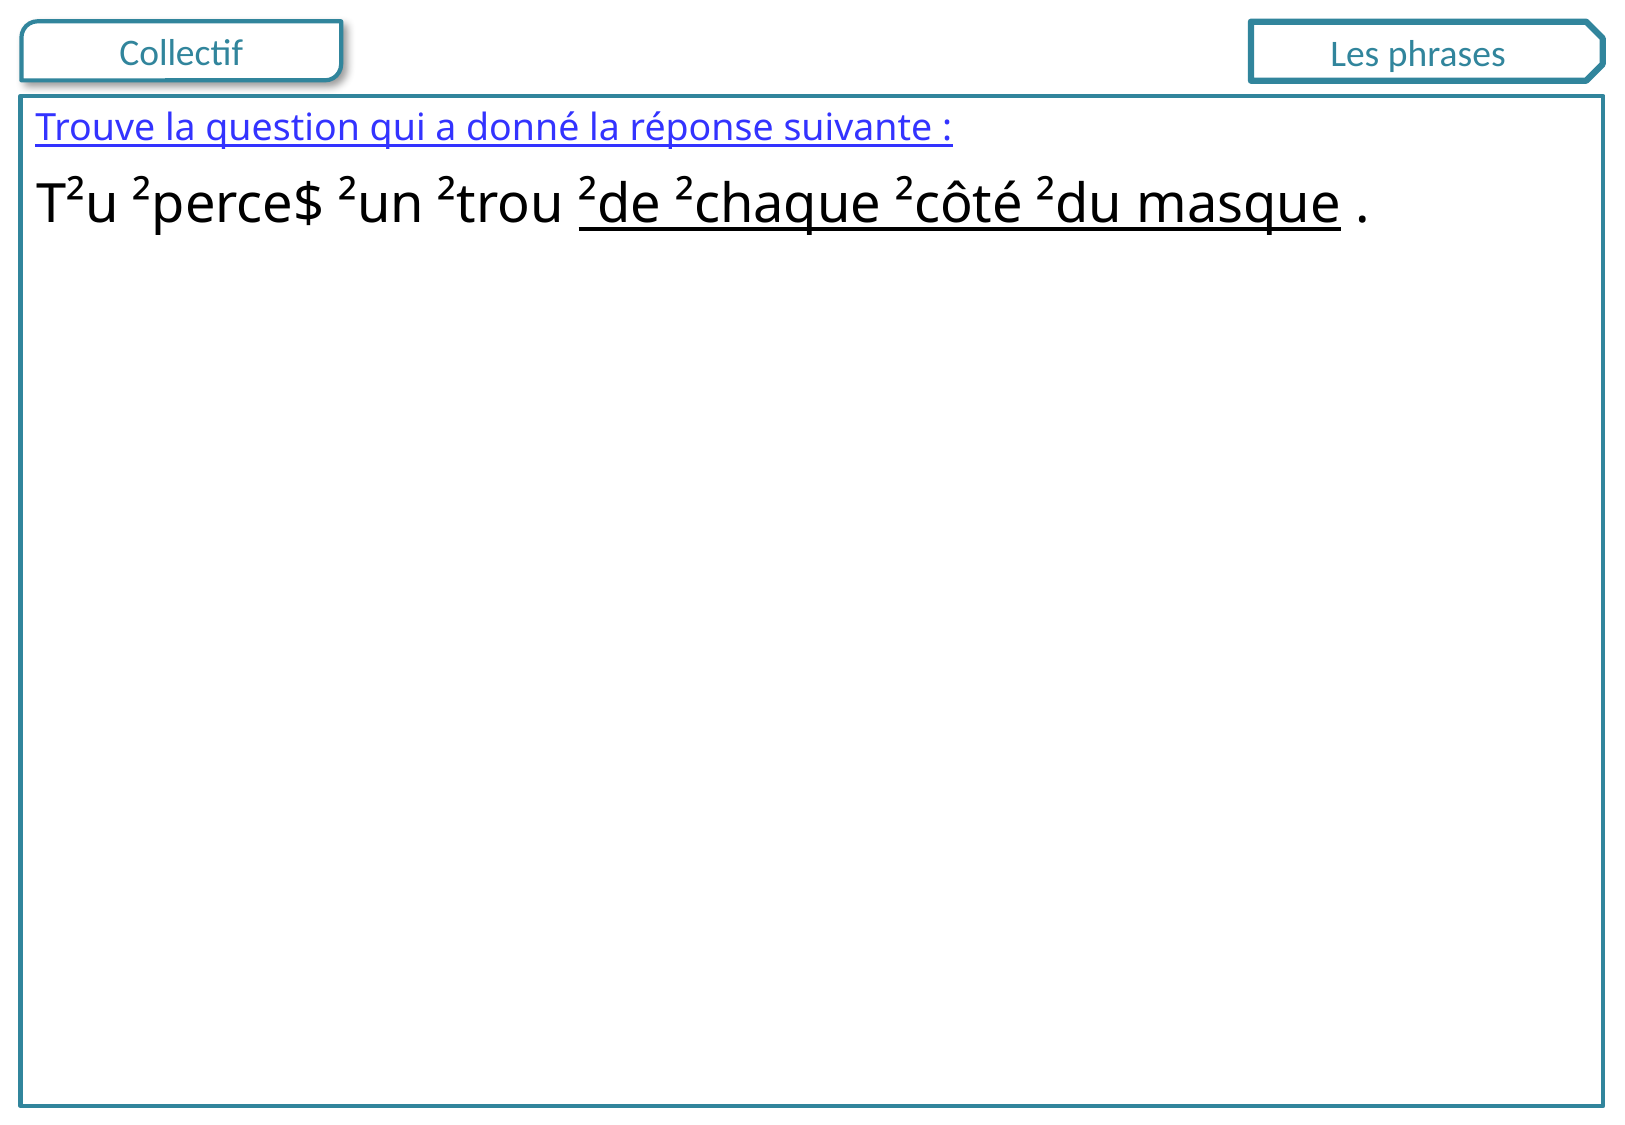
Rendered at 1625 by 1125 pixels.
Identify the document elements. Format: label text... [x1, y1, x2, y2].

list T²u ²perce$ ²un ²trou ²de ²chaque ²côté ²du masque . [21, 160, 1604, 1106]
list Trouve la question qui a donné la réponse suivante : [18, 94, 1605, 1108]
list Les phrases [1251, 21, 1585, 81]
